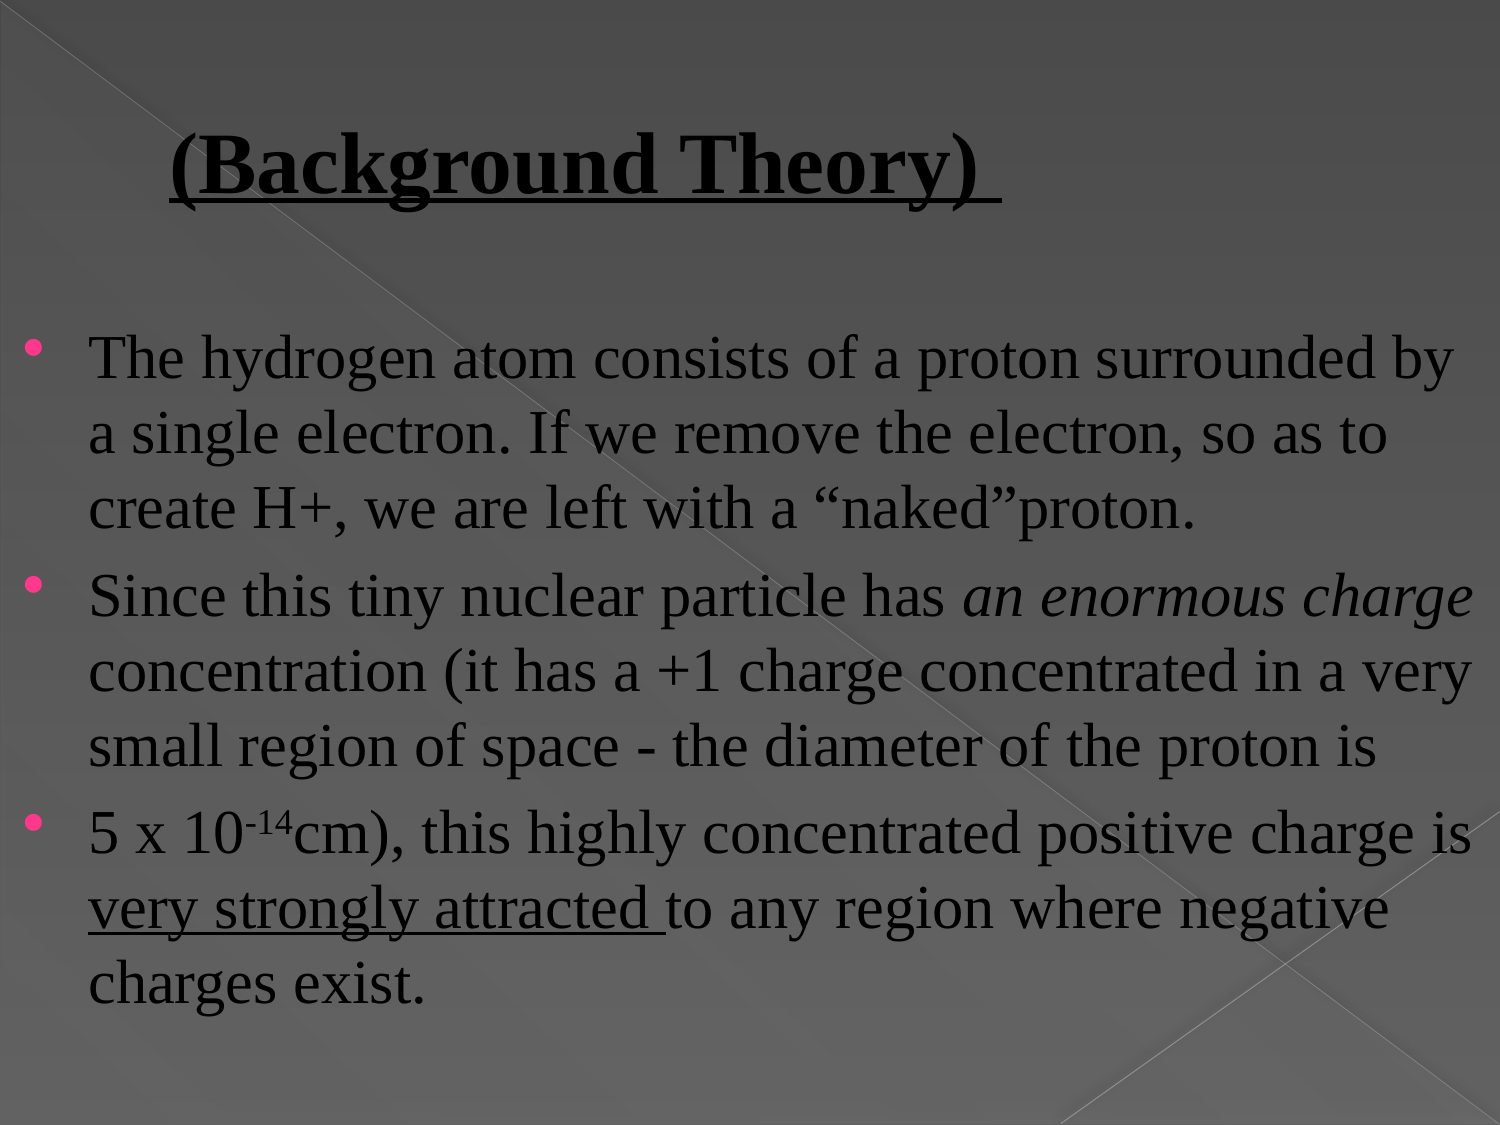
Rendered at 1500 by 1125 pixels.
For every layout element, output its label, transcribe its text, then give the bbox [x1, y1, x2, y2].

title (Background Theory) [75, 43, 1425, 274]
list The hydrogen atom consists of a proton surrounded by a single electron. If we remove the electron, so as to create H+, we are left with a “naked”proton. Since this tiny nuclear particle has an enormous charge concentration (it has a +1 charge concentrated in a very small region of space - the diameter of the proton is 5 x 10-14cm), this highly concentrated positive charge is very strongly attracted to any region where negative charges exist. [0, 308, 1500, 1125]
